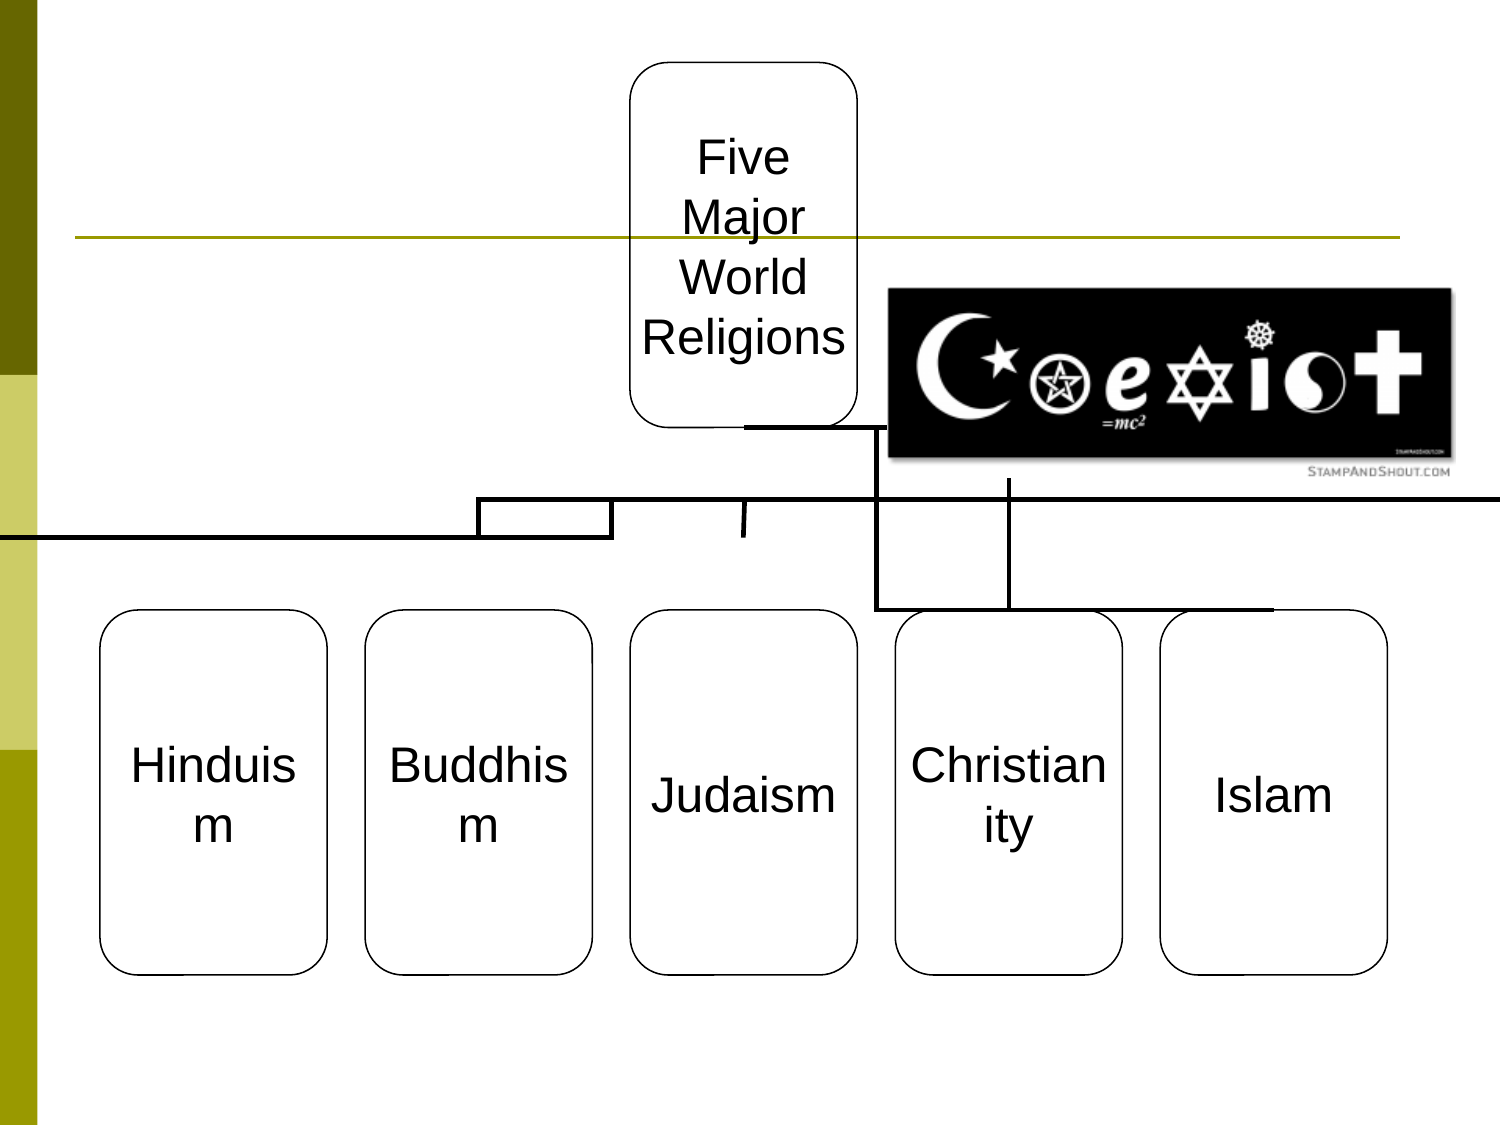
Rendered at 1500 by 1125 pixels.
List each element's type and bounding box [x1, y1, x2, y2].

picture [887, 287, 1456, 479]
text_box [99, 62, 1388, 976]
